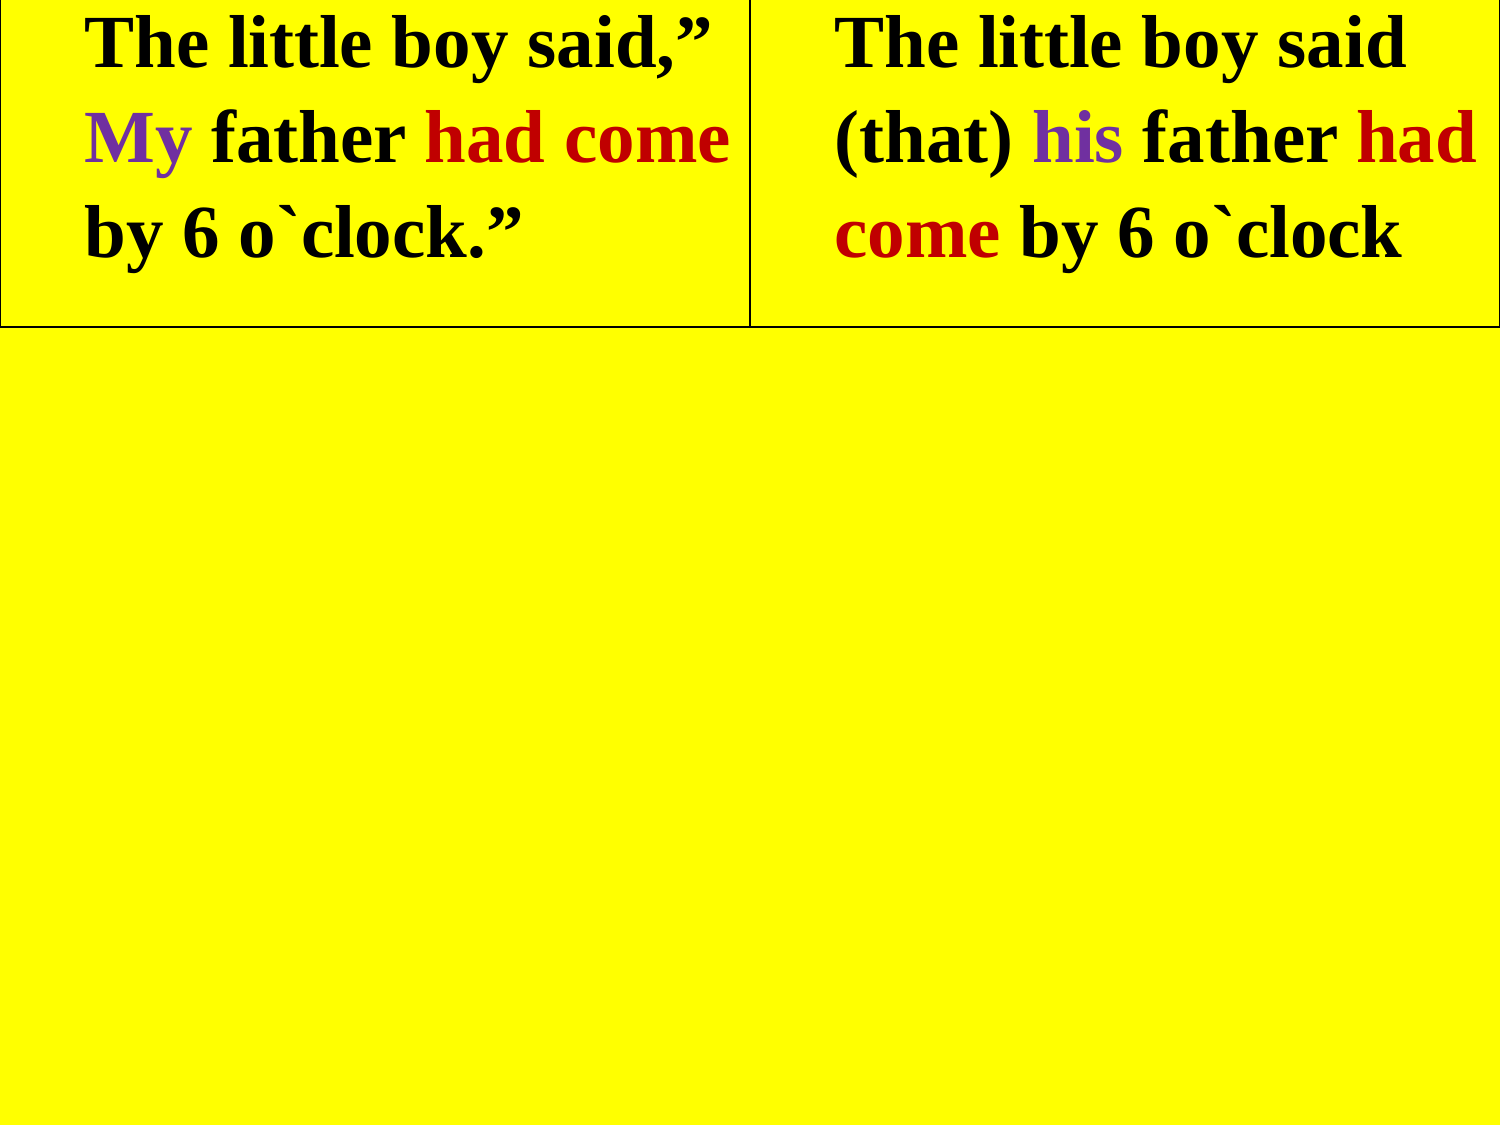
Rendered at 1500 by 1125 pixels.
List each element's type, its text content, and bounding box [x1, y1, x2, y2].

table_header The little boy said (that) his father had come by 6 o`clock [751, 0, 1499, 326]
table_header The little boy said,” My father had come by 6 o`clock.” [1, 0, 749, 326]
